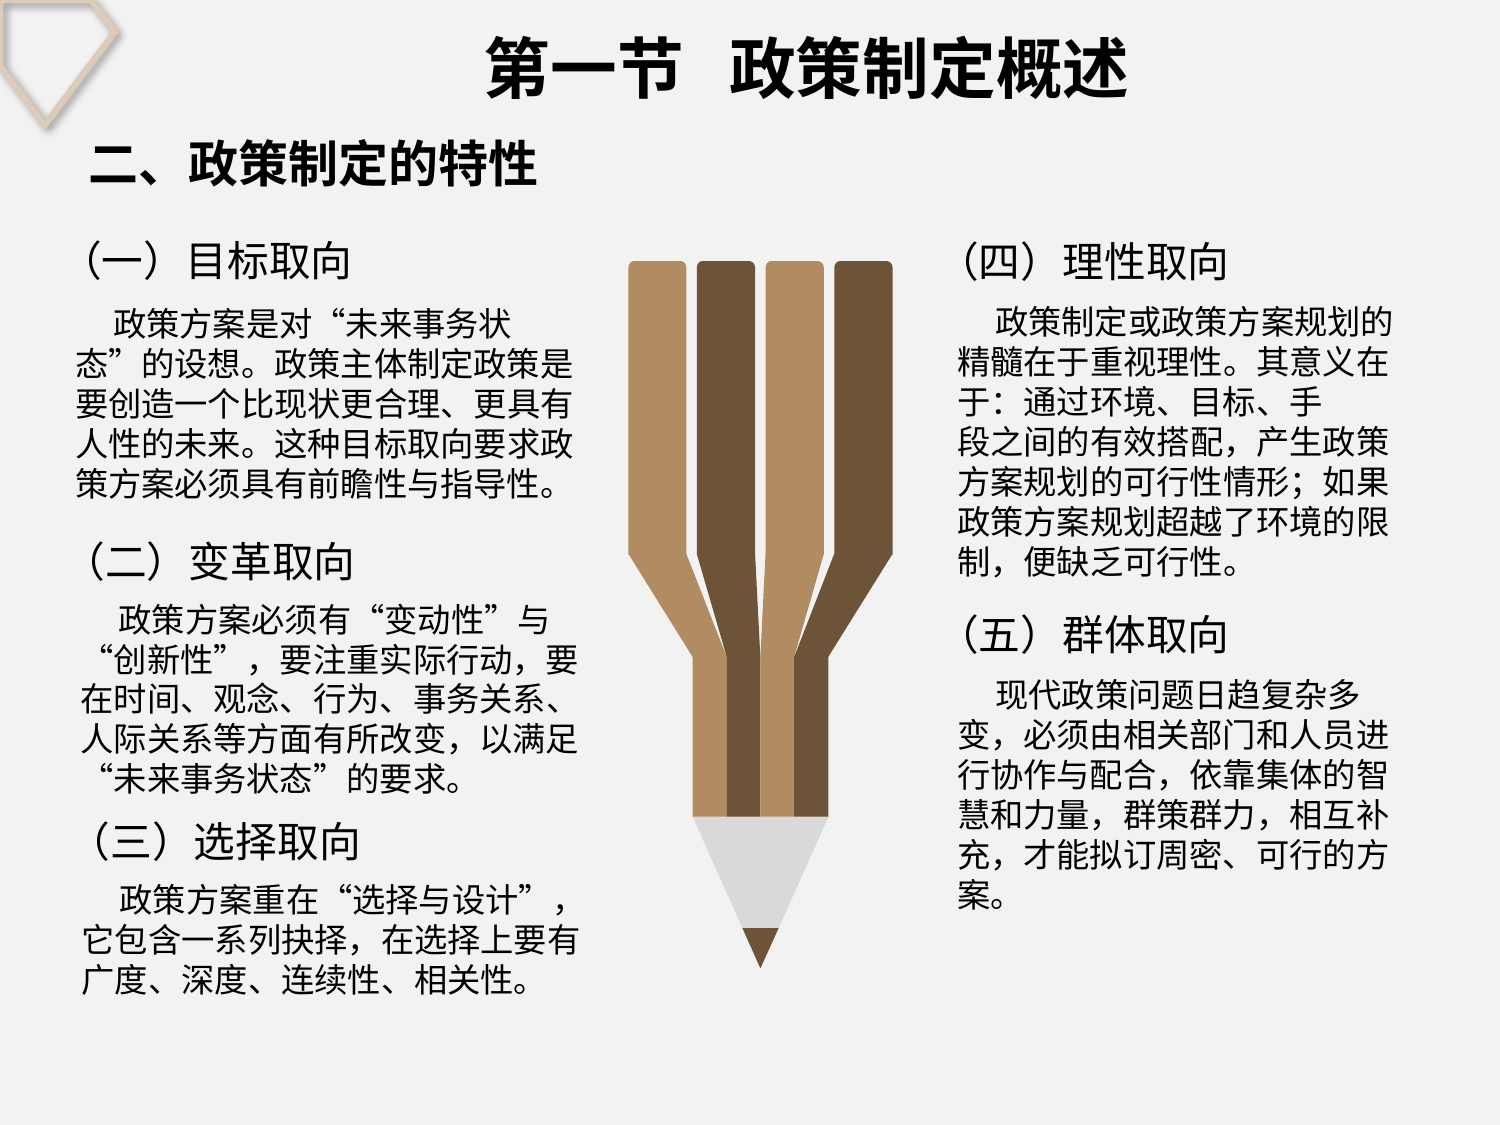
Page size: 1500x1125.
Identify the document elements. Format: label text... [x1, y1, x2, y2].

text_box [0, 0, 117, 127]
text_box 政策方案是对“未来事务状态”的设想。政策主体制定政策是要创造一个比现状更合理、更具有人性的未来。这种目标取向要求政策方案必须具有前瞻性与指导性。 [60, 296, 593, 511]
text_box （二）变革取向 [48, 528, 455, 593]
text_box （一）目标取向 [45, 227, 490, 293]
text_box 政策方案必须有“变动性”与“创新性”，要注重实际行动，要在时间、观念、行为、事务关系、人际关系等方面有所改变，以满足“未来事务状态”的要求。 [65, 591, 624, 806]
text_box 政策制定或政策方案规划的精髓在于重视理性。其意义在于：通过环境、目标、手 段之间的有效搭配，产生政策方案规划的可行性情形；如果政策方案规划超越了环境的限 制，便缺乏可行性。 [942, 293, 1416, 589]
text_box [628, 261, 893, 969]
text_box 现代政策问题日趋复杂多变，必须由相关部门和人员进行协作与配合，依靠集体的智慧和力量，群策群力，相互补充，才能拟订周密、可行的方案。 [942, 667, 1436, 922]
text_box （三）选择取向 [53, 808, 570, 924]
text_box 二、政策制定的特性 [73, 125, 593, 200]
text_box （四）理性取向 [922, 228, 1265, 294]
text_box （五）群体取向 [922, 601, 1302, 667]
text_box 第一节 政策制定概述 [158, 18, 1456, 126]
text_box [0, 0, 1500, 1125]
text_box 政策方案重在“选择与设计”，它包含一系列抉择，在选择上要有广度、深度、连续性、相关性。 [67, 871, 605, 1007]
